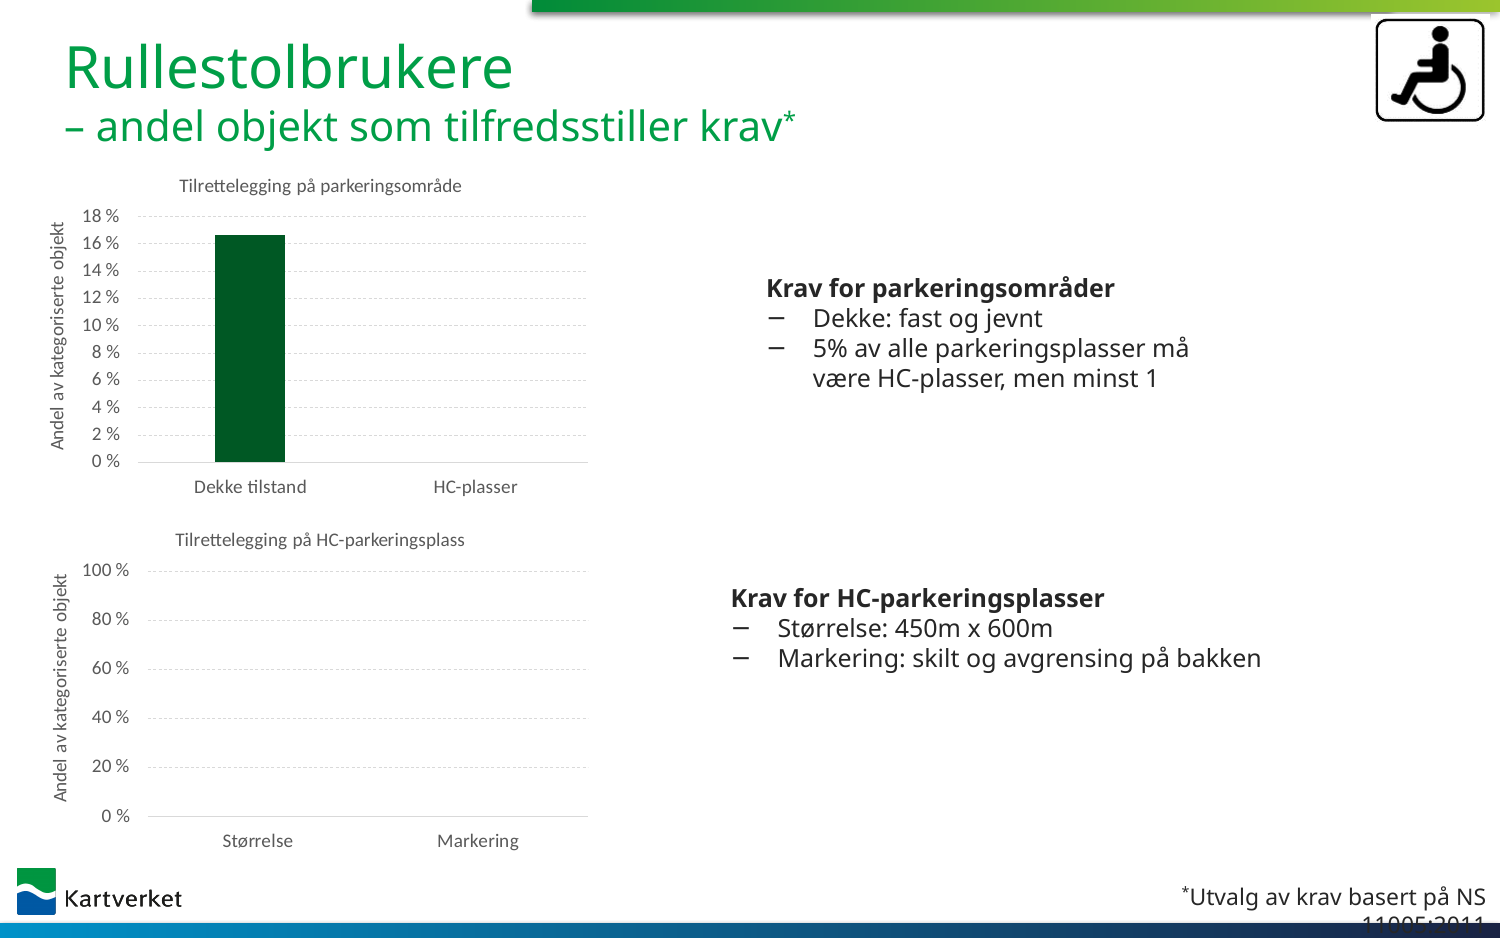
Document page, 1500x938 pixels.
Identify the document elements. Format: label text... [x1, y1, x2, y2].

picture [1371, 13, 1491, 127]
text_box Krav for HC-parkeringsplasser Størrelse: 450m x 600m Markering: skilt og avgrensing på bakken [715, 574, 1278, 680]
text_box Rullestolbrukere – andel objekt som tilfredsstiller krav* [49, 23, 1431, 158]
picture [41, 166, 599, 505]
text_box *Utvalg av krav basert på NS 11005:2011 [1068, 873, 1500, 938]
text_box Krav for parkeringsområder Dekke: fast og jevnt 5% av alle parkeringsplasser må være HC-plasser, men minst 1 [751, 264, 1232, 400]
picture [41, 520, 599, 859]
